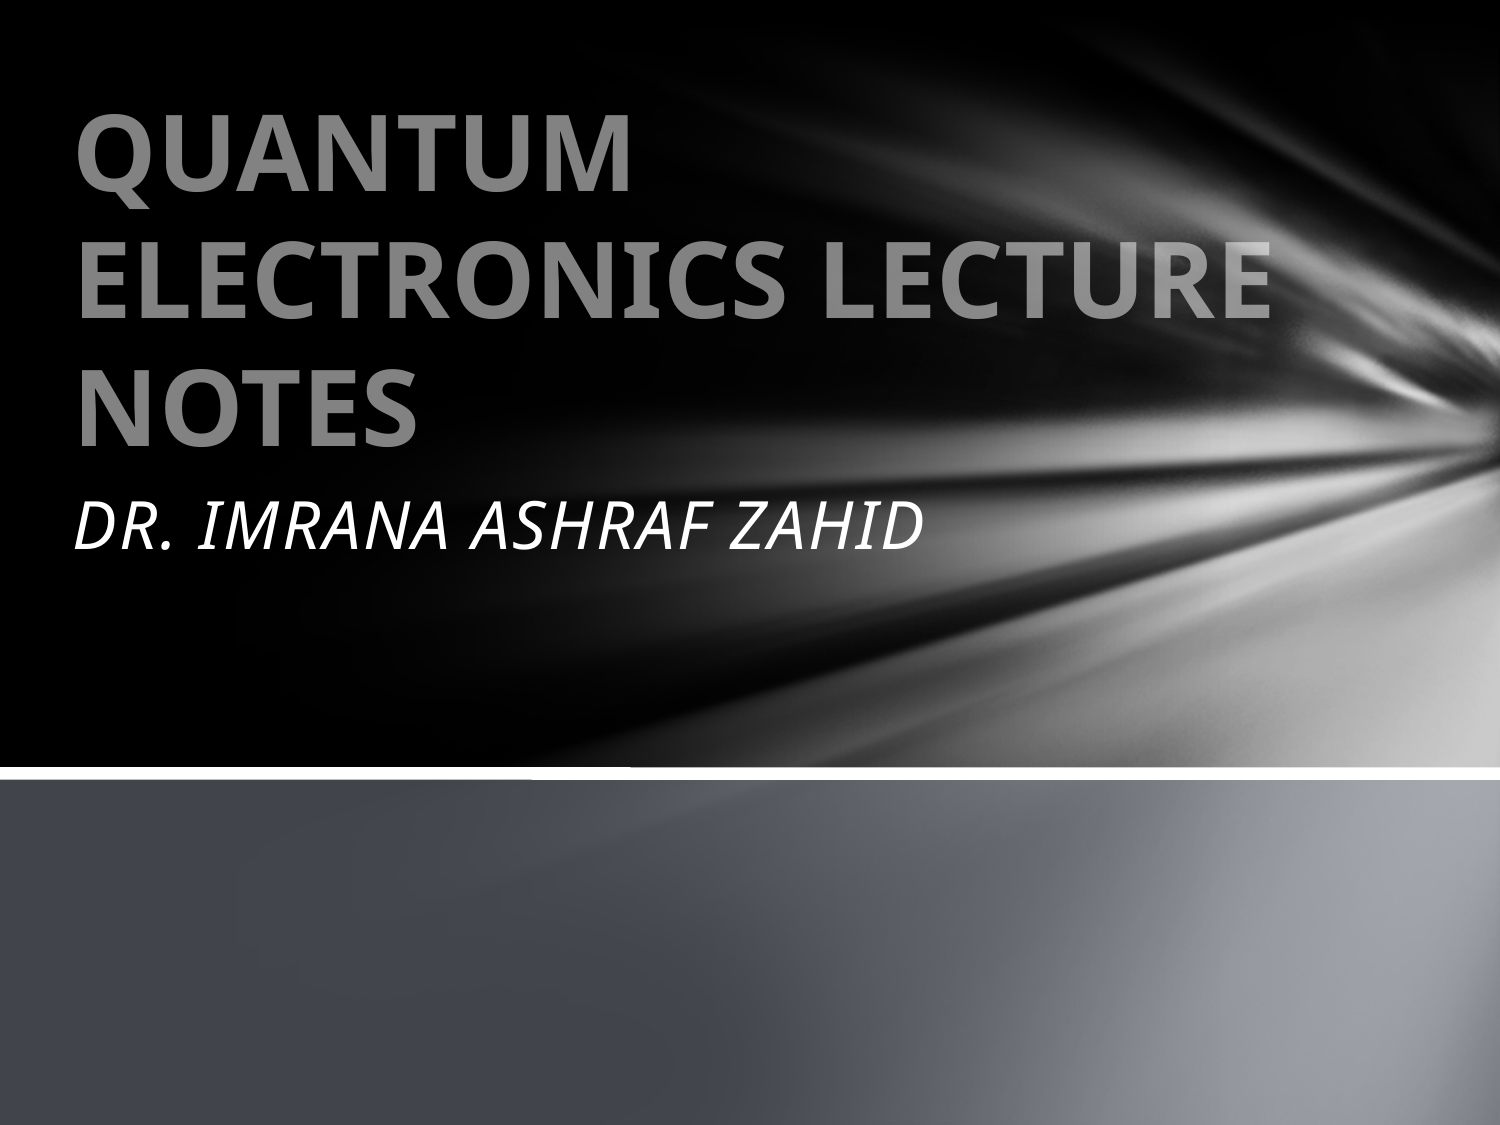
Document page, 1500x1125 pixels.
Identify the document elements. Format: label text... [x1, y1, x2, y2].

subtitle DR. IMRANA ASHRAF ZAHID [57, 474, 1475, 1088]
title QUANTUM ELECTRONICS LECTURE NOTES [57, 75, 1318, 475]
